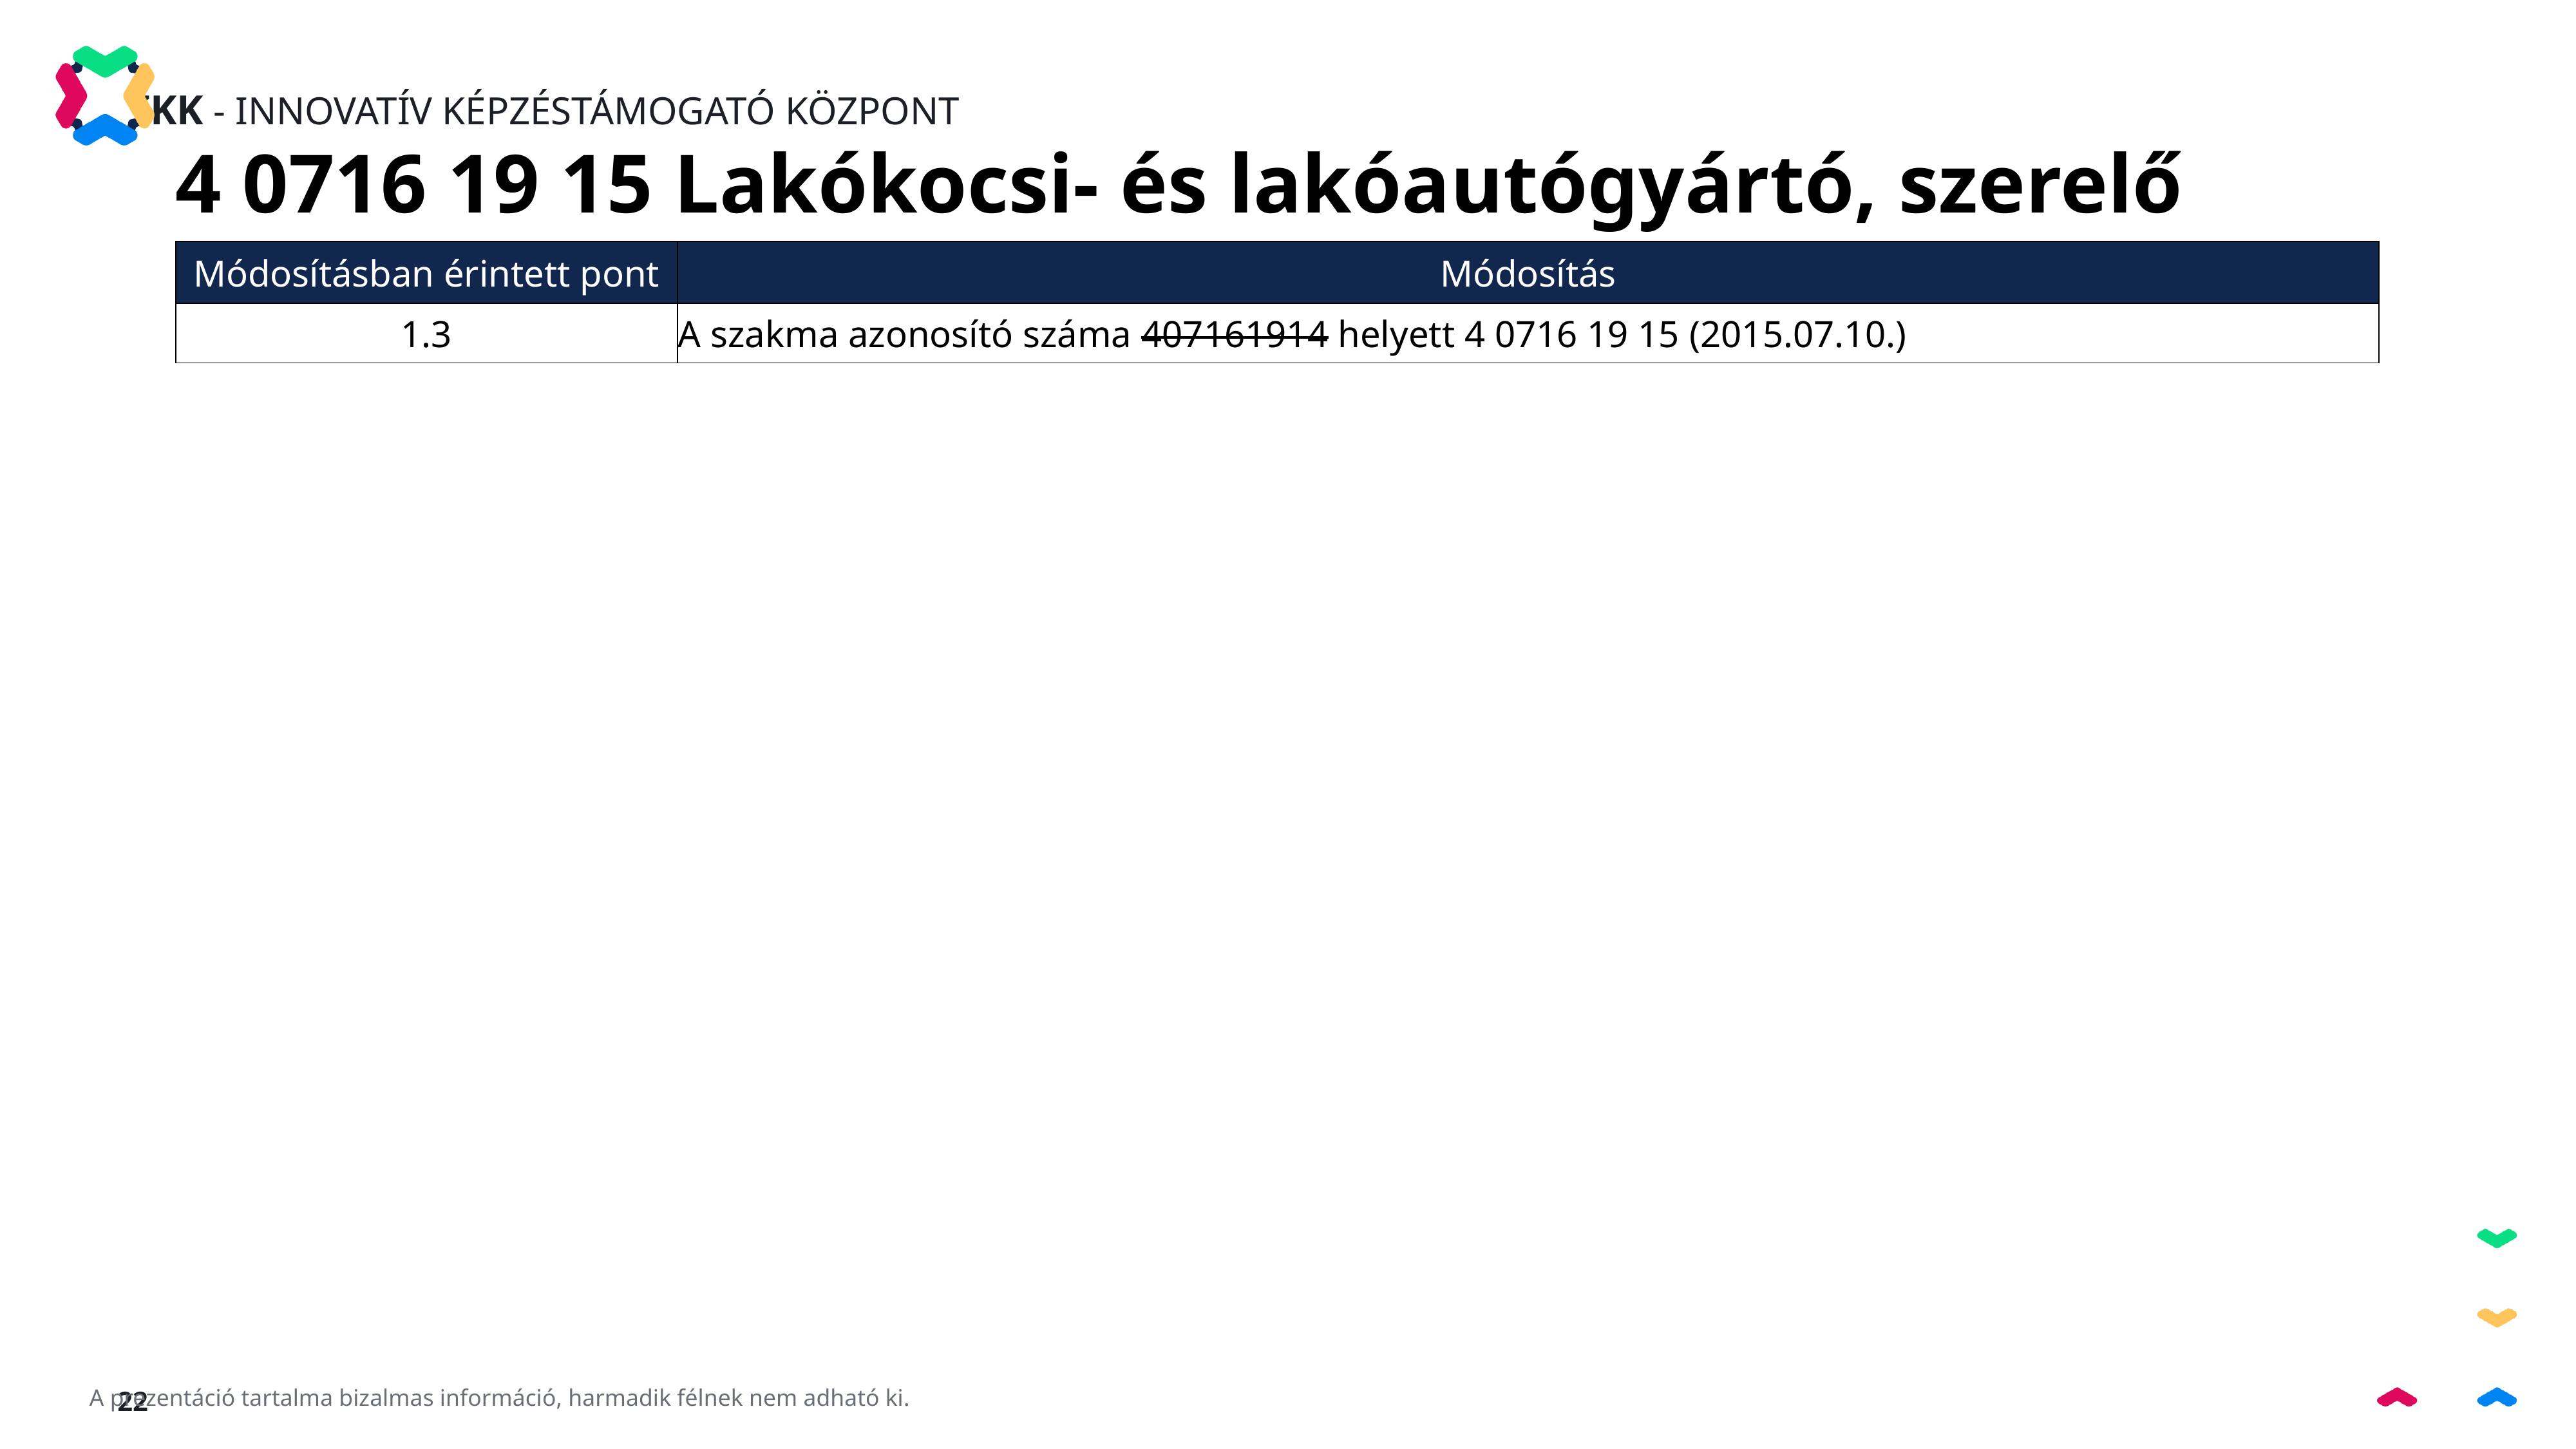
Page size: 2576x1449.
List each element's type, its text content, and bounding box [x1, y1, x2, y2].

table_cell 1.3 [176, 304, 677, 363]
picture [2377, 1229, 2517, 1406]
picture [55, 46, 155, 146]
table_header Módosítás [678, 242, 2378, 303]
table_header Módosításban érintett pont [176, 242, 677, 303]
table_cell A szakma azonosító száma 407161914 helyett 4 0716 19 15 (2015.07.10.) [678, 304, 2378, 363]
list 4 0716 19 15 Lakókocsi- és lakóautógyártó, szerelő [175, 132, 2294, 202]
